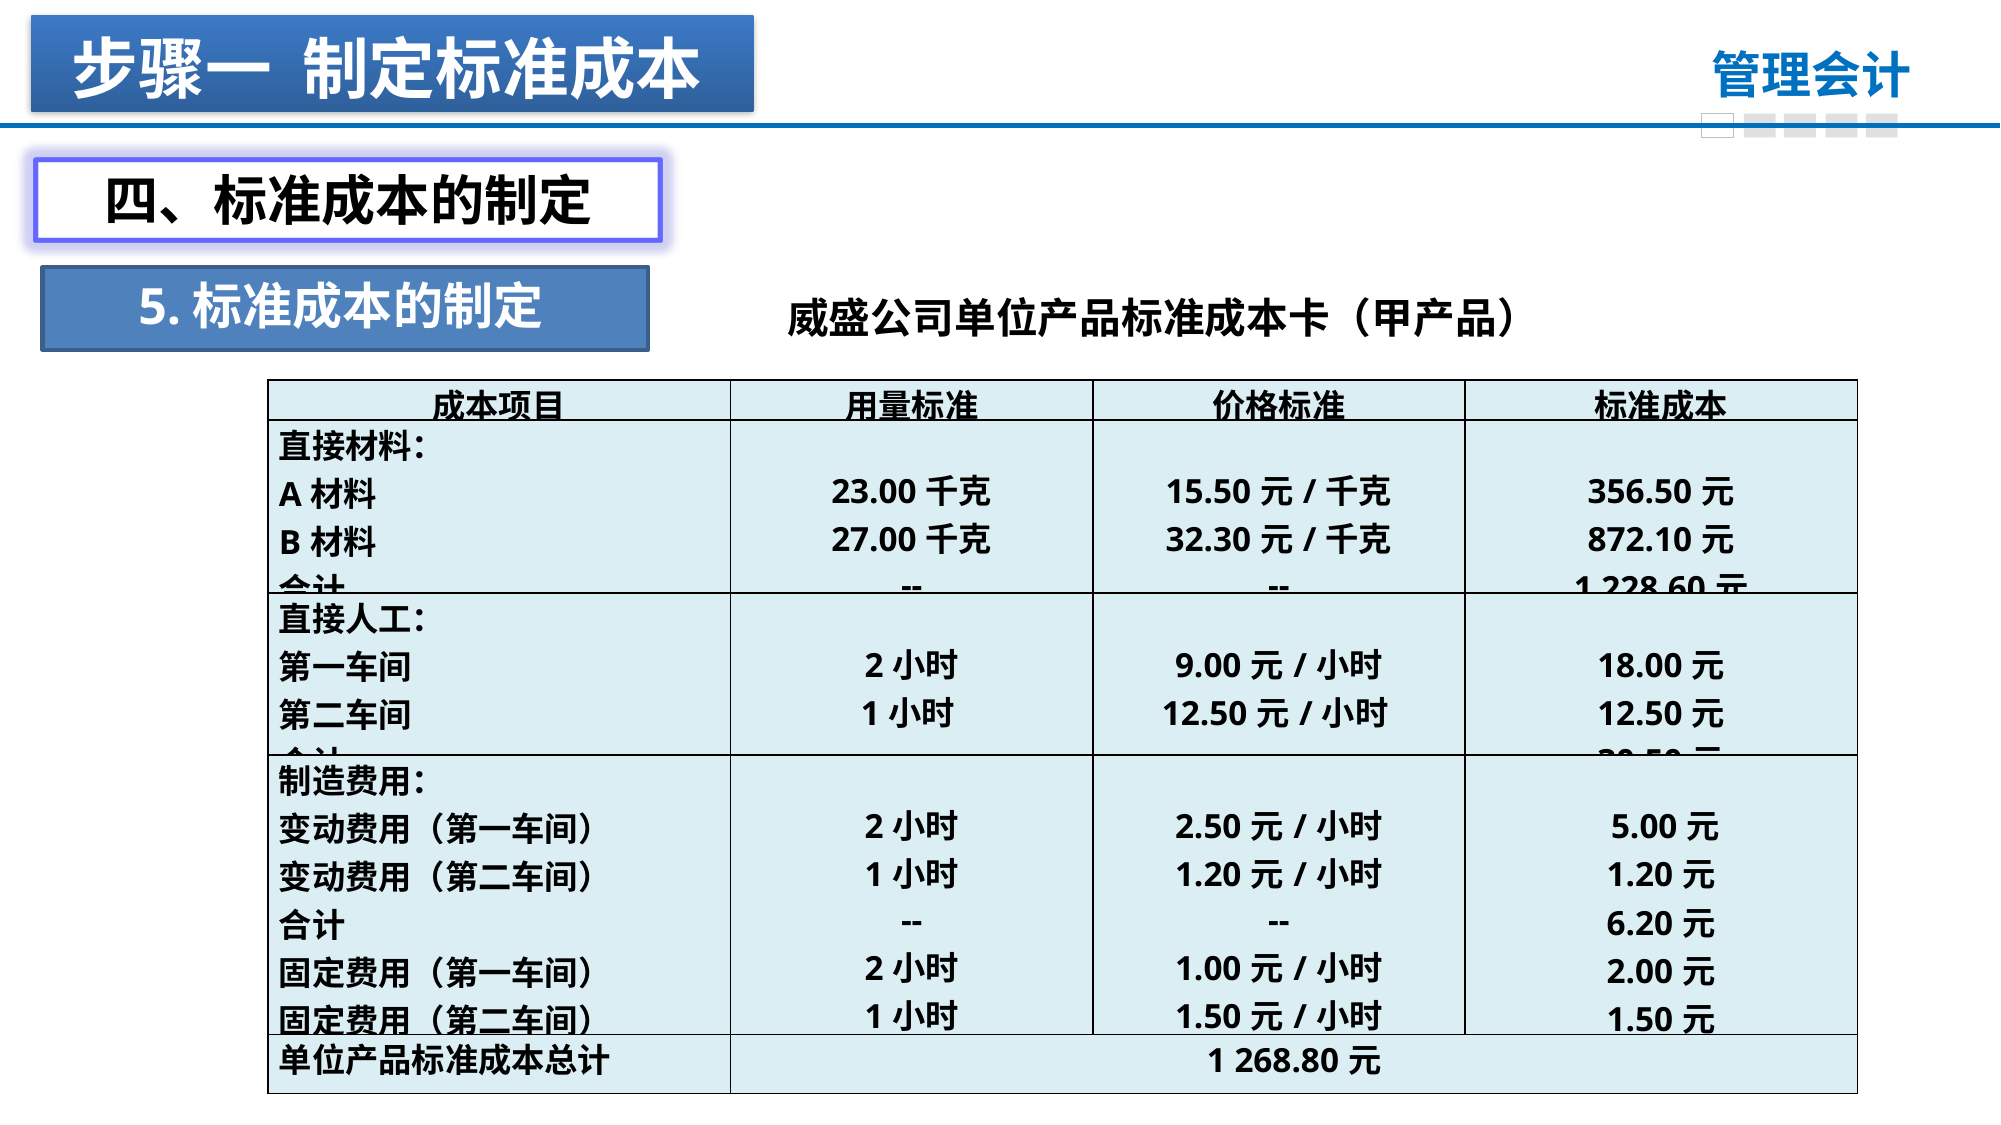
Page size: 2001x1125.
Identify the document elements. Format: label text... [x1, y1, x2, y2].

table_cell 制造费用： 变动费用（第一车间） 变动费用（第二车间） 合计 固定费用（第一车间） 固定费用（第二车间） 合计 [269, 756, 730, 1034]
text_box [31, 14, 754, 117]
table_cell 15.50元/千克 32.30元/千克 -- [1094, 421, 1464, 592]
table_header 用量标准 [731, 381, 1092, 419]
text_box 威盛公司单位产品标准成本卡（甲产品） [731, 284, 1566, 350]
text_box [7, 132, 689, 268]
table_cell 23.00千克 27.00千克 -- [731, 421, 1092, 592]
table_header 标准成本 [1466, 381, 1857, 419]
table_cell 直接人工： 第一车间 第二车间 合计 [269, 594, 730, 754]
table_cell 2.50元/小时 1.20元/小时 -- 1.00元/小时 1.50元/小时 -- [1094, 756, 1464, 1034]
table_cell 单位产品标准成本总计 [269, 1035, 730, 1093]
table_cell 5.00元 1.20元 6.20元 2.00元 1.50元 3.50元 [1466, 756, 1857, 1034]
table_cell 直接材料： A材料 B材料 合计 [269, 421, 730, 592]
table_cell 2小时 1小时 [731, 594, 1092, 754]
table_cell 2小时 1小时 -- 2小时 1小时 -- [731, 756, 1092, 1034]
table_cell 356.50元 872.10元 1 228.60元 [1466, 421, 1857, 592]
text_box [42, 266, 649, 351]
table_cell 18.00元 12.50元 30.50元 [1466, 594, 1857, 754]
table_header 价格标准 [1094, 381, 1464, 419]
table_cell 1 268.80元 [731, 1035, 1857, 1093]
table_header 成本项目 [269, 381, 730, 419]
table_cell 9.00元/小时 12.50元/小时 [1094, 594, 1464, 754]
